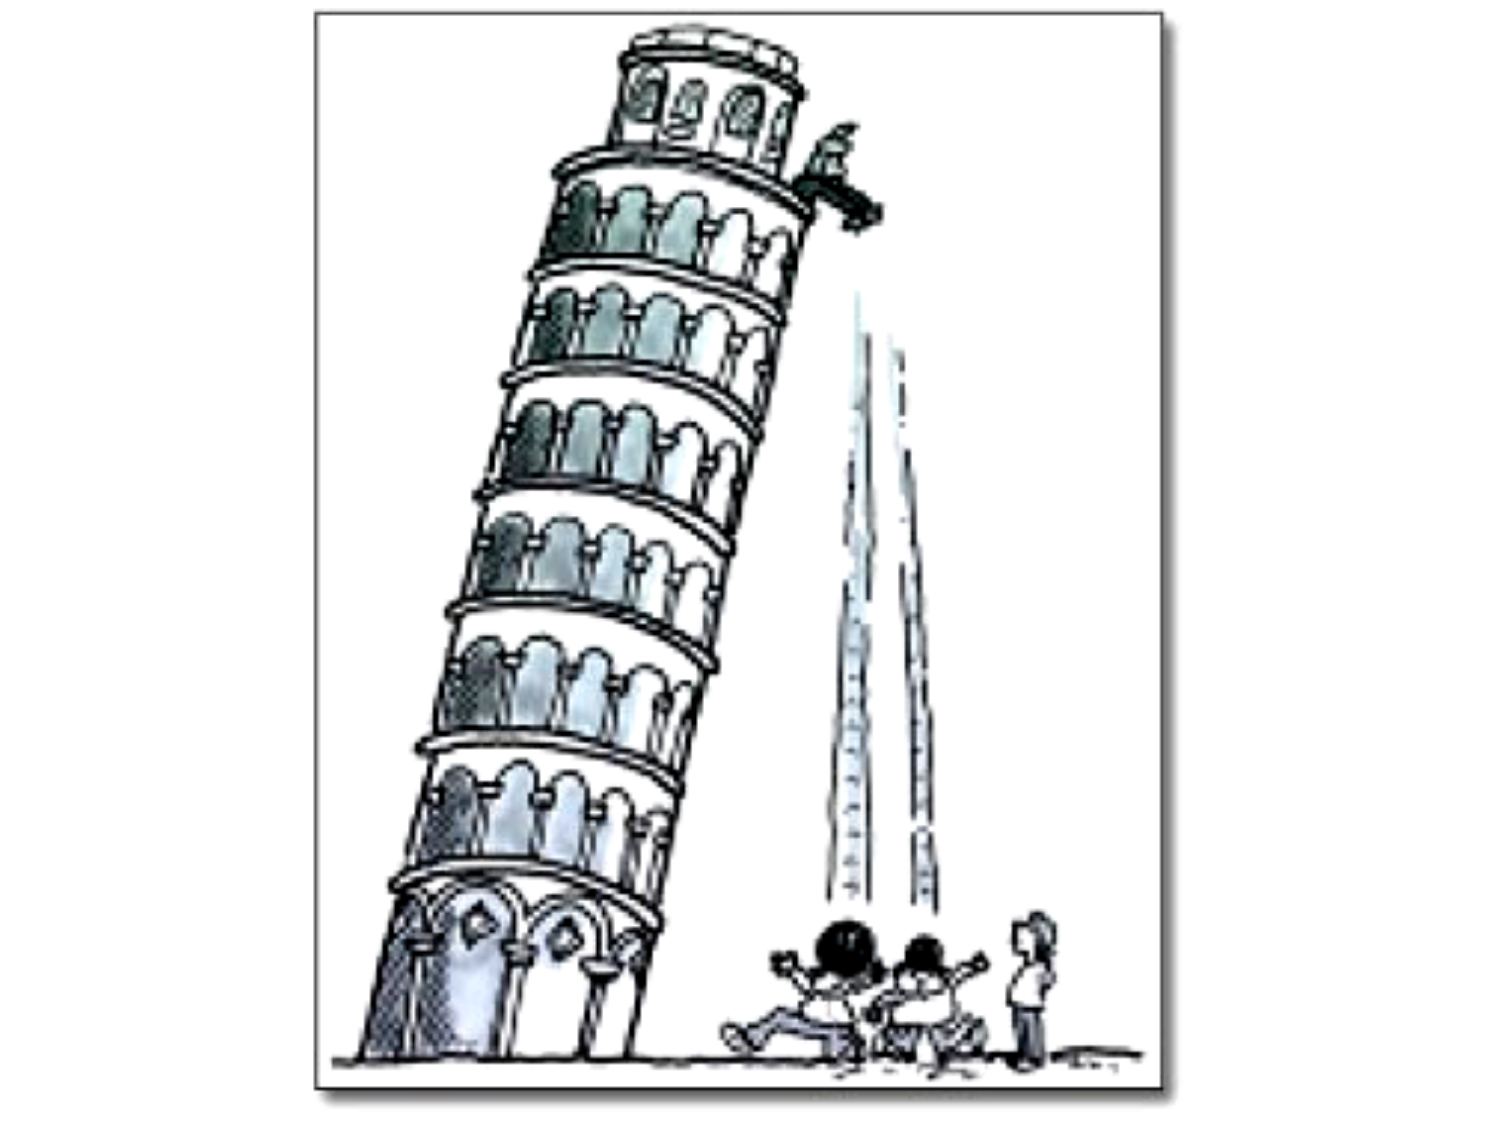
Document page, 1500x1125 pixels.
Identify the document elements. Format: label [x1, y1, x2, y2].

picture [312, 7, 1188, 1118]
